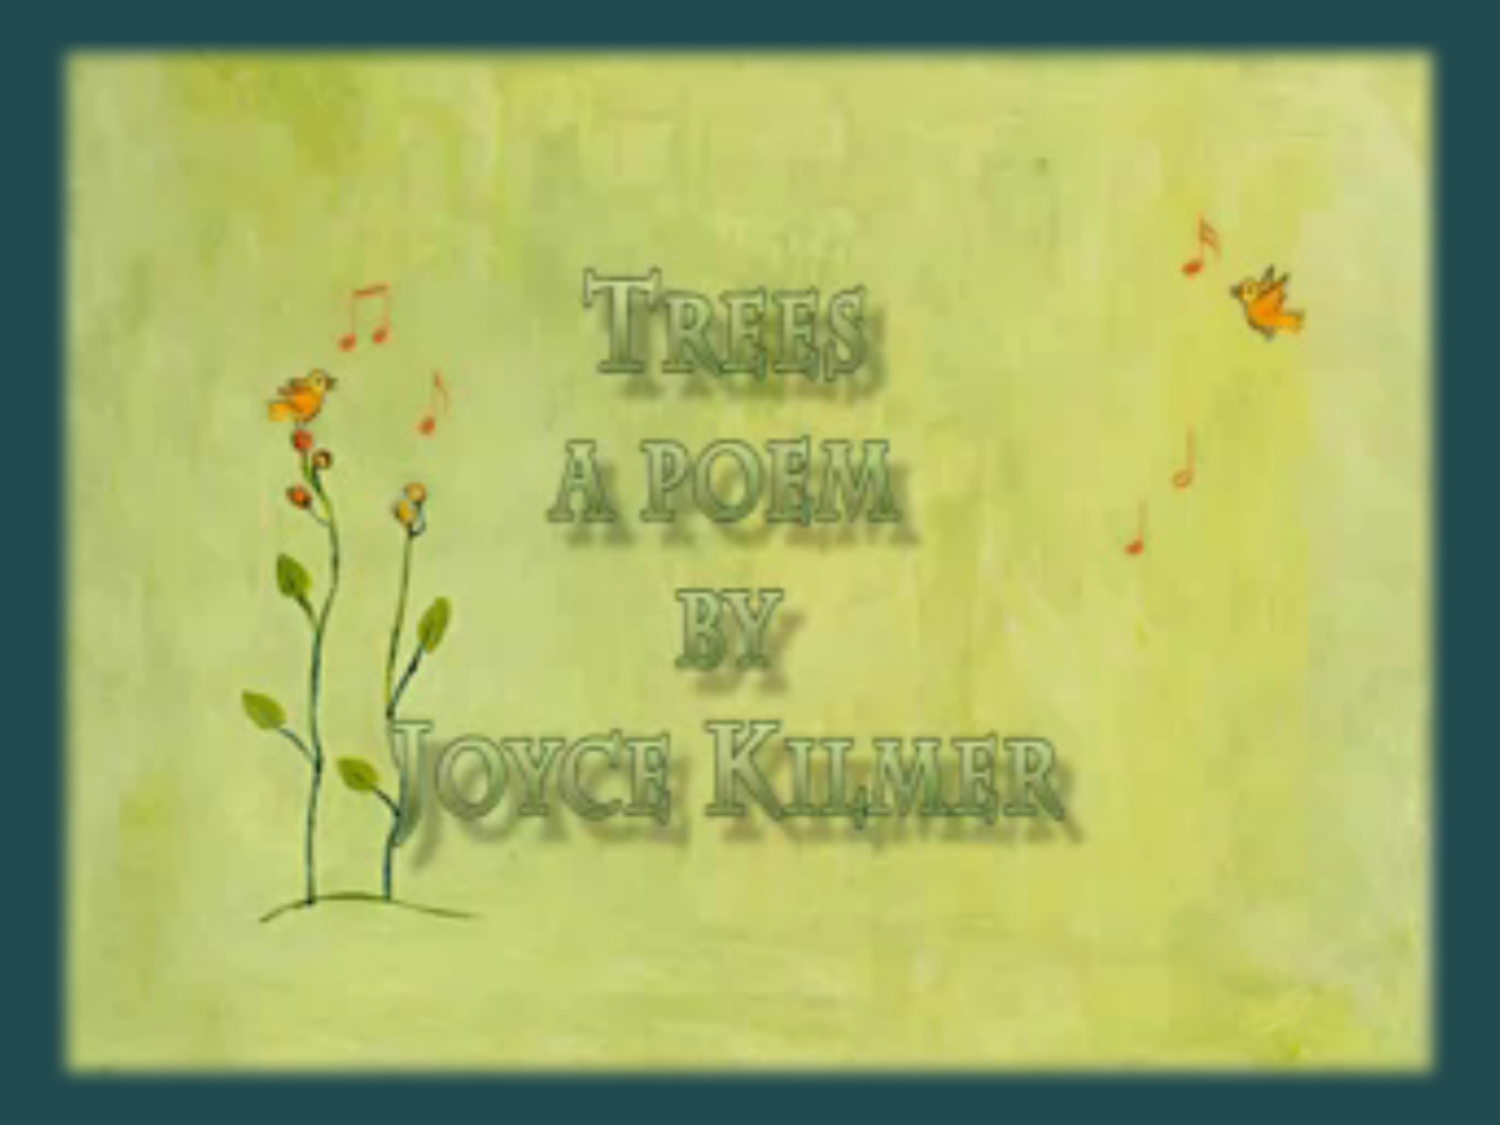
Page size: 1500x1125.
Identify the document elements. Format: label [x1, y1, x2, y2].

picture [49, 35, 1451, 1089]
